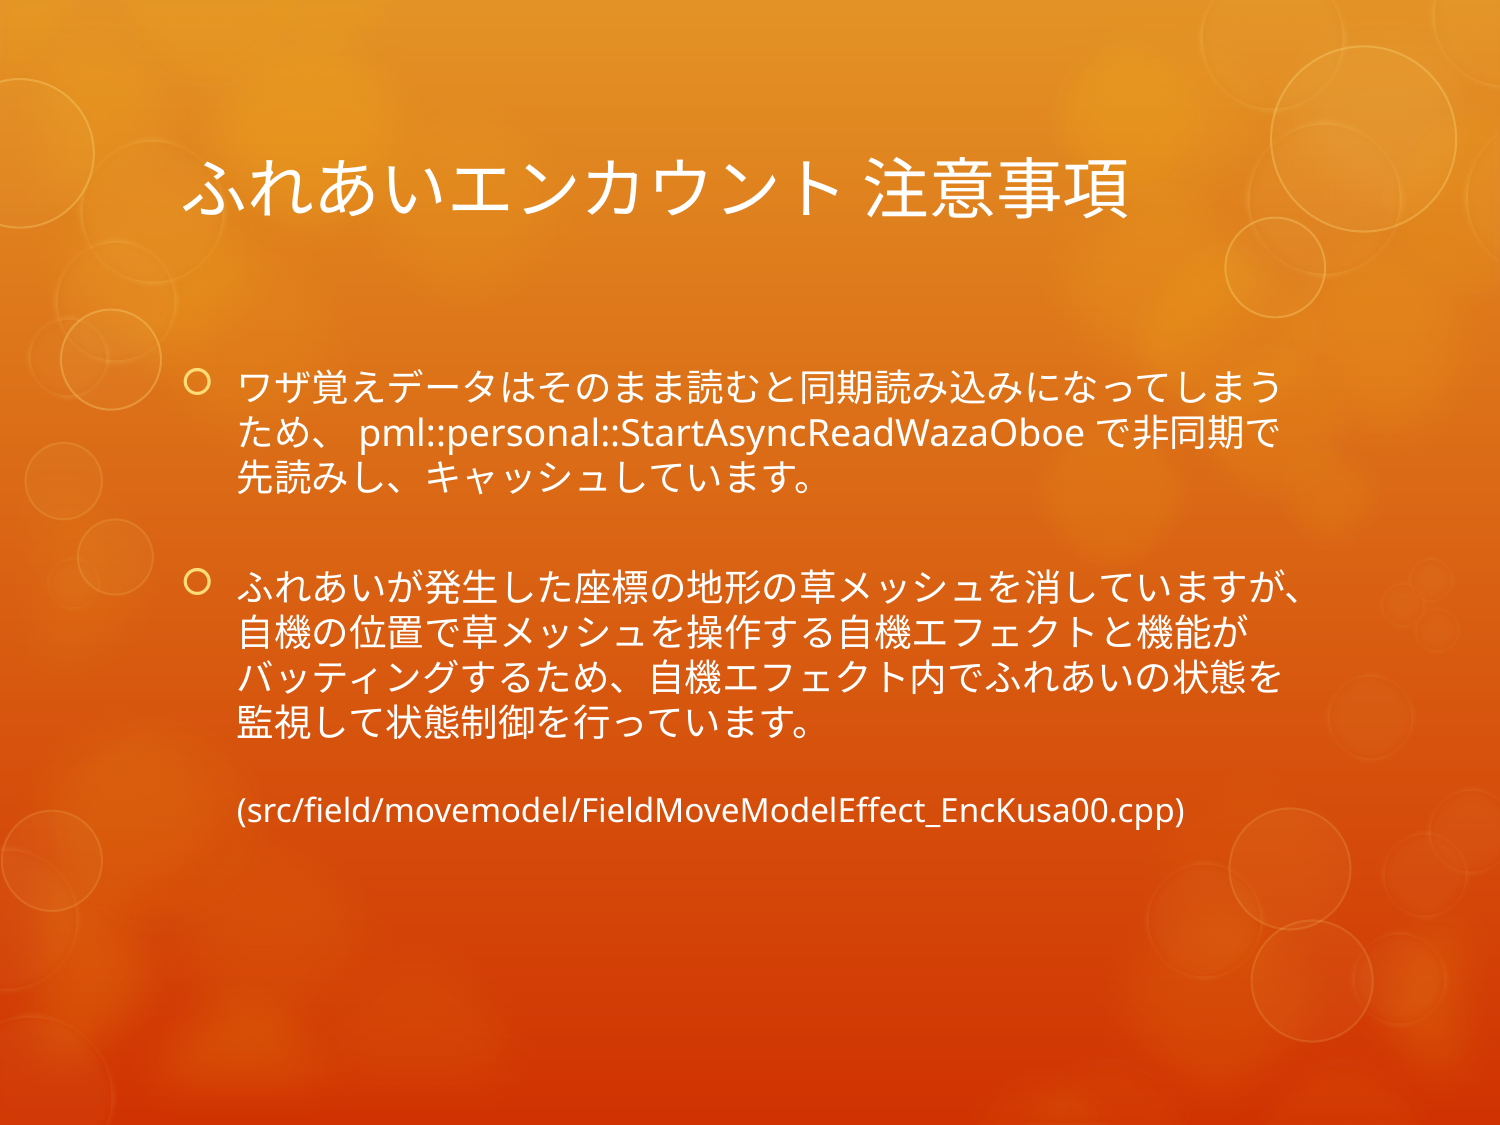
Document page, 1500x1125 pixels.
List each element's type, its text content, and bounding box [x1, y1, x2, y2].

list ワザ覚えデータはそのまま読むと同期読み込みになってしまうため、pml::personal::StartAsyncReadWazaOboeで非同期で先読みし、キャッシュしています。 ふれあいが発生した座標の地形の草メッシュを消していますが、自機の位置で草メッシュを操作する自機エフェクトと機能がバッティングするため、自機エフェクト内でふれあいの状態を監視して状態制御を行っています。 (src/field/movemodel/FieldMoveModelEffect_EncKusa00.cpp) [165, 296, 1335, 962]
title ふれあいエンカウント 注意事項 [165, 110, 1335, 263]
